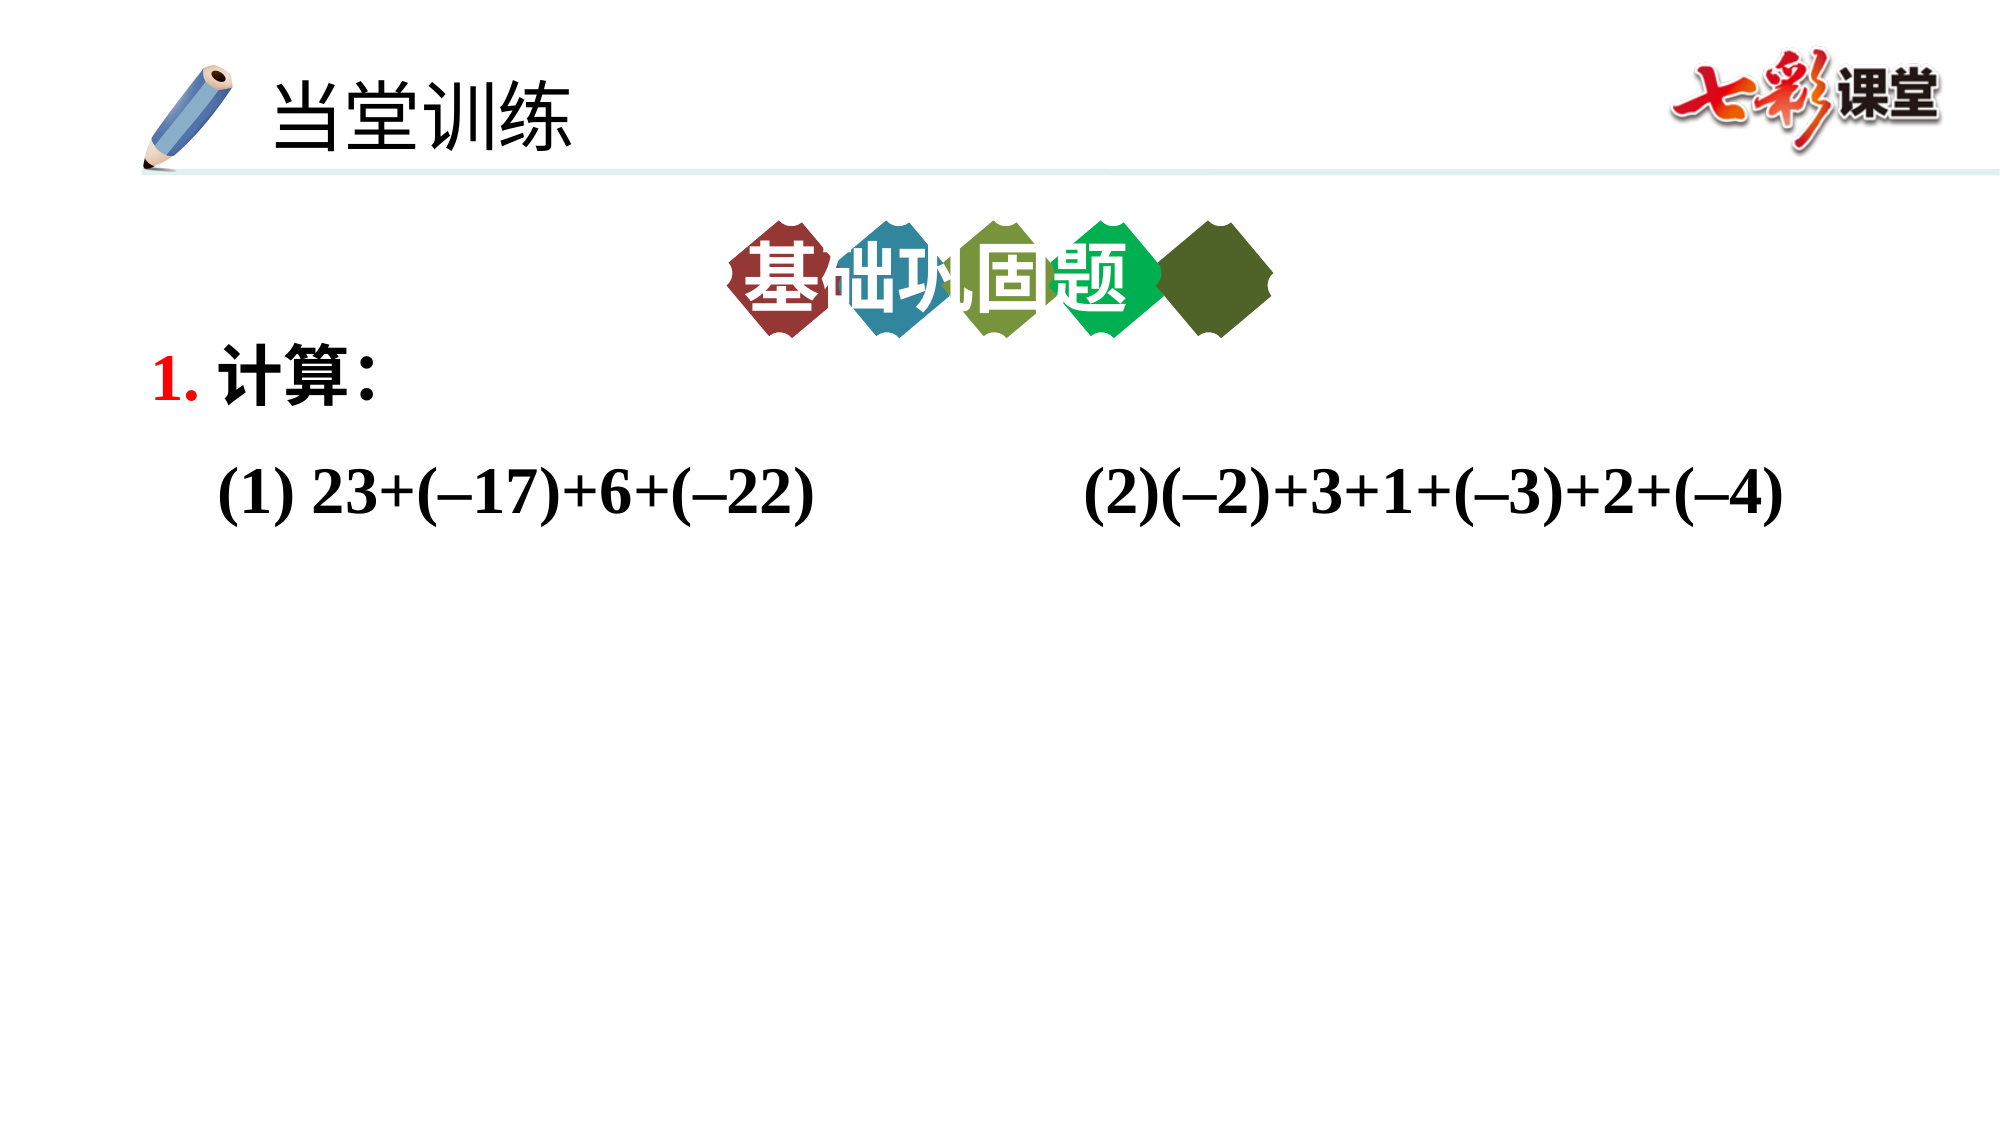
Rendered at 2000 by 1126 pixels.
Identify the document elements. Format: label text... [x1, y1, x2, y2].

text_box 1.计算： (1) 23+(–17)+6+(–22) (2)(–2)+3+1+(–3)+2+(–4) [130, 324, 1958, 538]
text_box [728, 221, 1272, 331]
picture [133, 42, 242, 195]
picture [1666, 42, 1948, 157]
